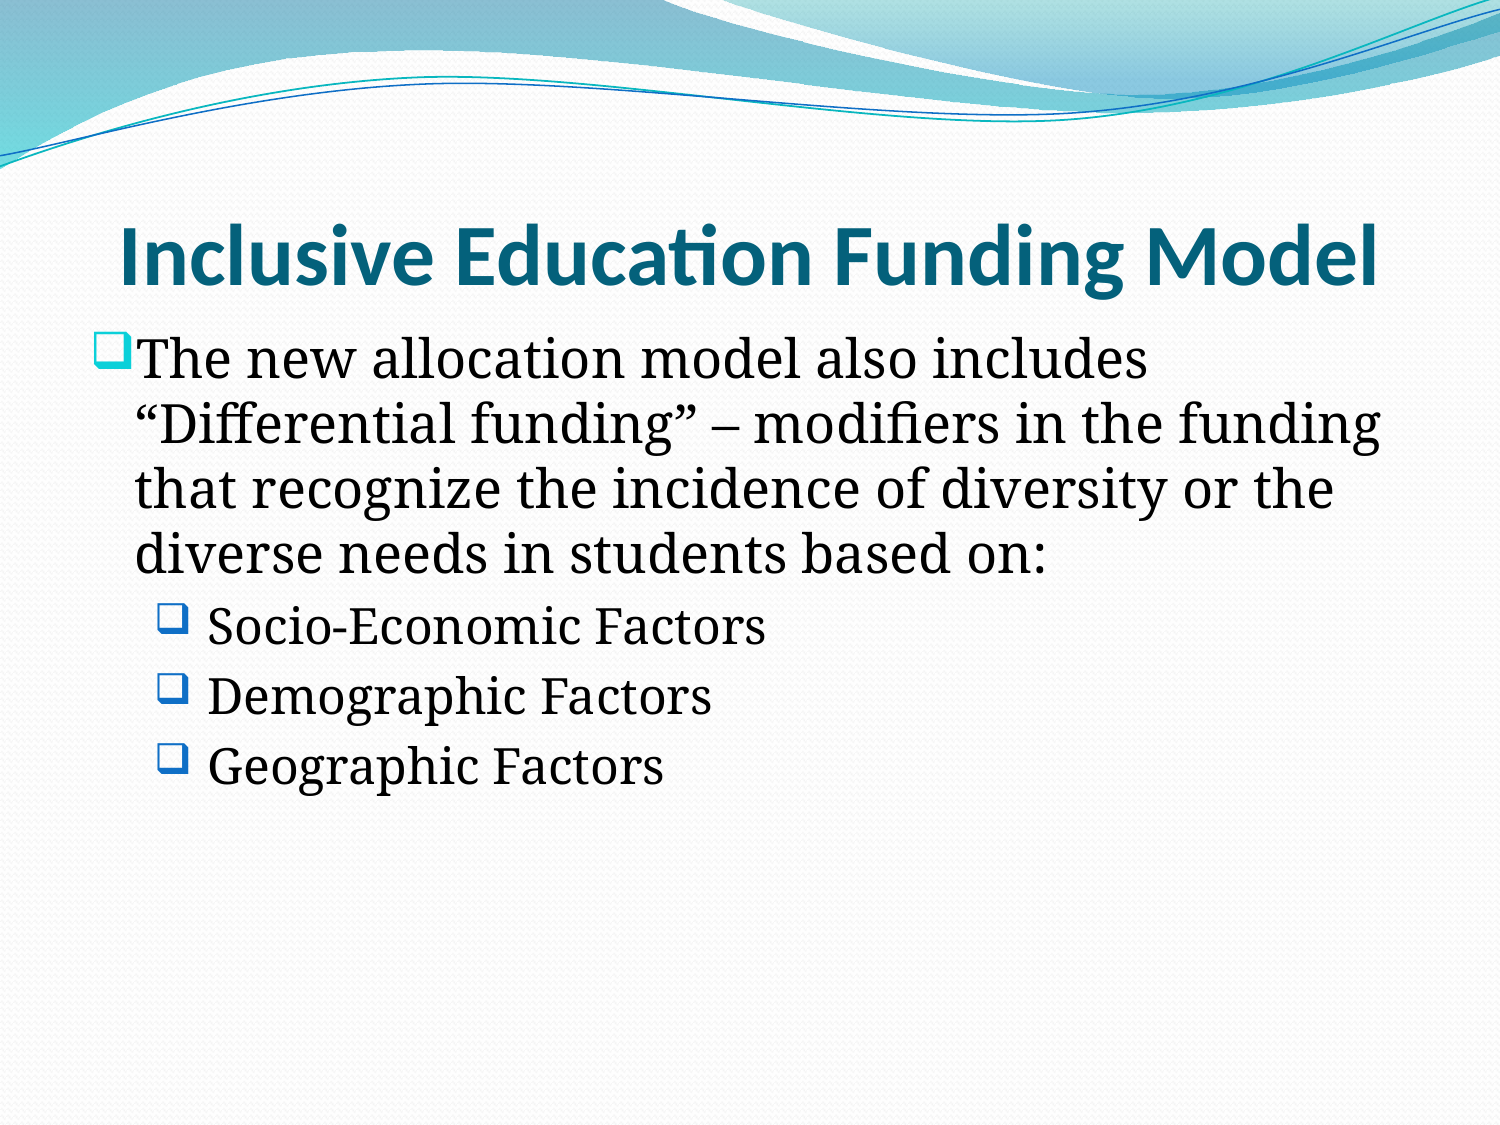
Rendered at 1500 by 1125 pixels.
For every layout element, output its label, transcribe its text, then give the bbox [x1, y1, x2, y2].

title Inclusive Education Funding Model [75, 115, 1425, 303]
list The new allocation model also includes “Differential funding” – modifiers in the funding that recognize the incidence of diversity or the diverse needs in students based on: Socio-Economic Factors Demographic Factors Geographic Factors [75, 317, 1425, 1038]
